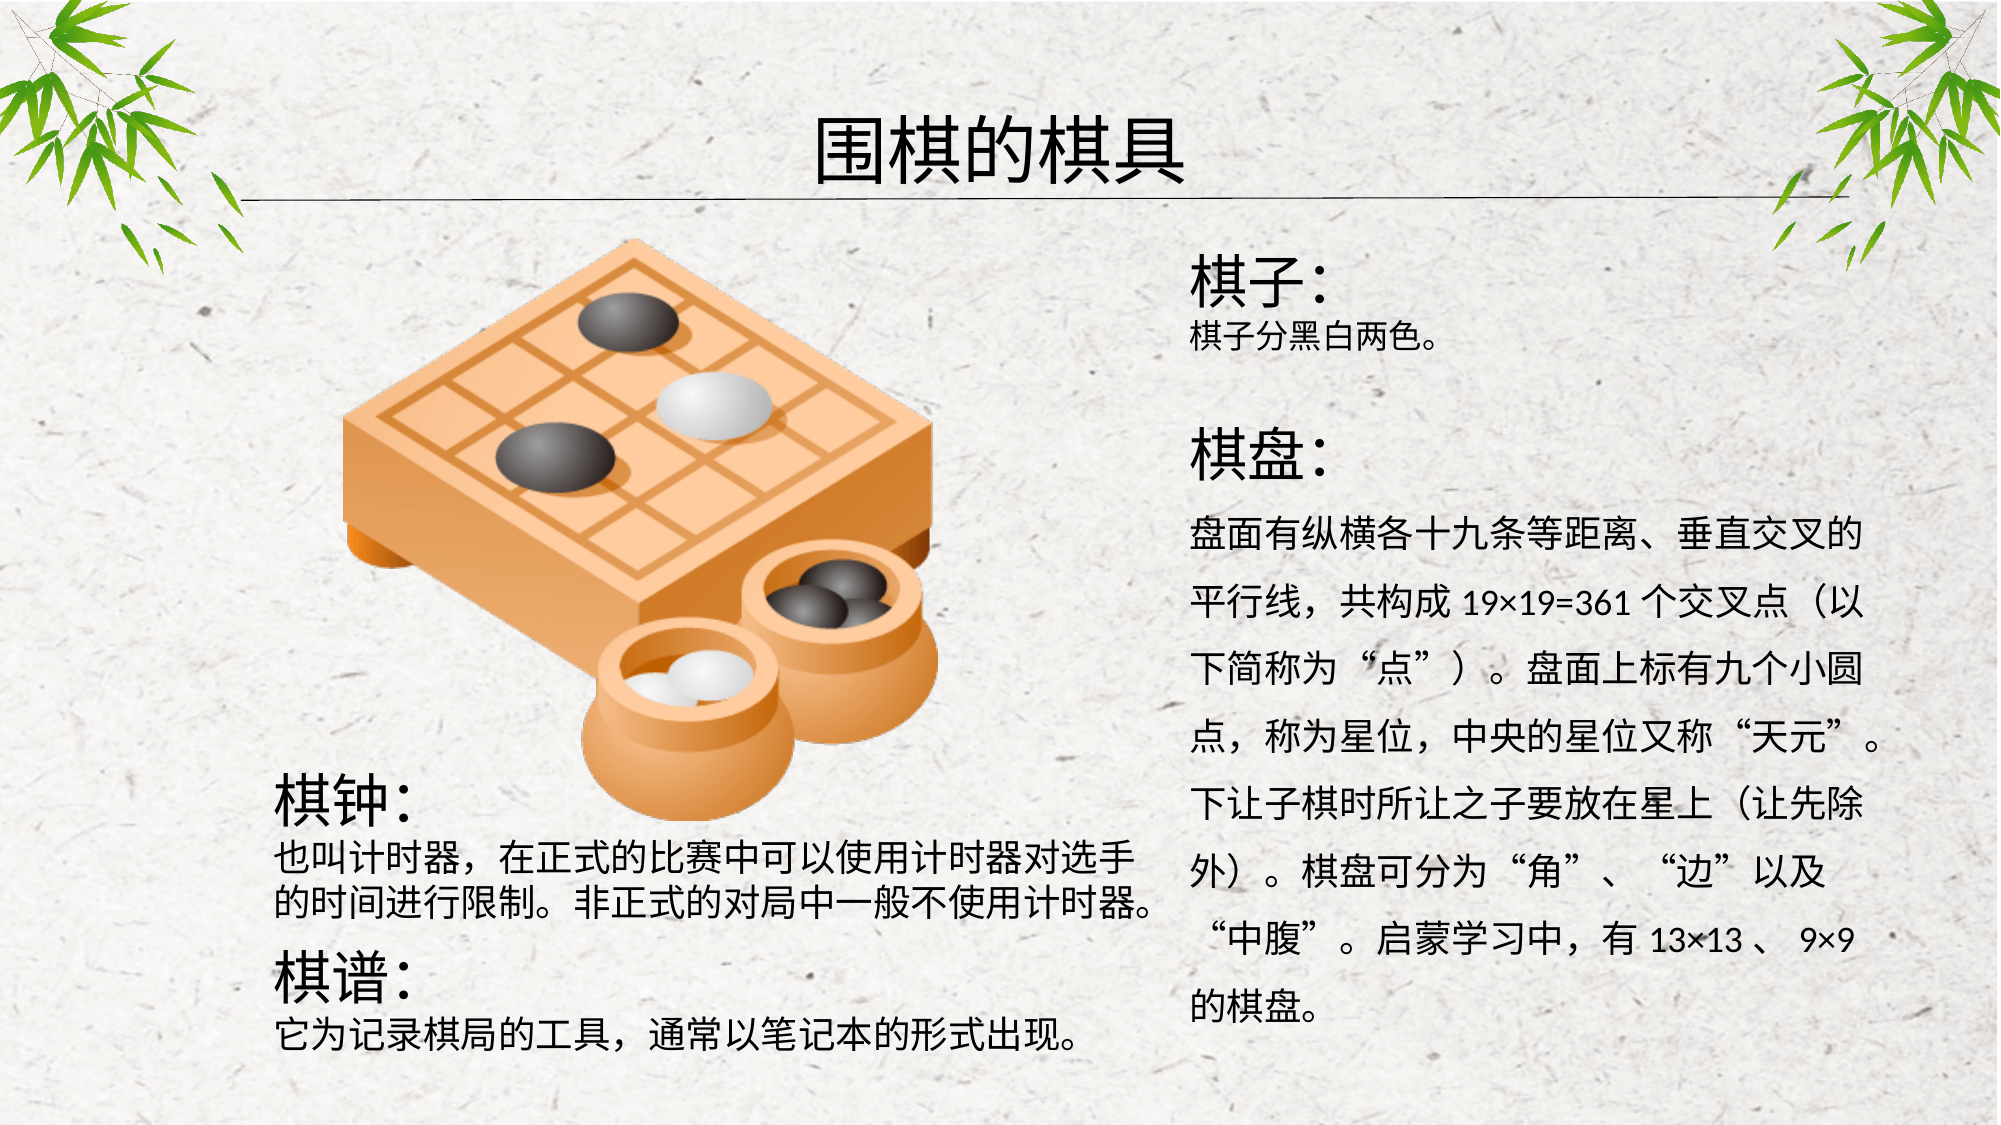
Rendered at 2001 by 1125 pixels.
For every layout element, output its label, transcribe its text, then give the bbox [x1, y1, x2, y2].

text_box 棋子： 棋子分黑白两色。 [1174, 238, 1592, 363]
text_box 棋谱： 它为记录棋局的工具，通常以笔记本的形式出现。 [258, 934, 1203, 1064]
picture [0, 0, 2000, 1125]
text_box 棋盘： 盘面有纵横各十九条等距离、垂直交叉的平行线，共构成19×19=361个交叉点（以下简称为“点”）。盘面上标有九个小圆点，称为星位，中央的星位又称“天元”。下让子棋时所让之子要放在星上（让先除外）。棋盘可分为“角”、“边”以及“中腹”。启蒙学习中，有13×13、9×9的棋盘。 [1174, 410, 1907, 1036]
text_box 围棋的棋具 [797, 96, 1203, 196]
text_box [240, 196, 1721, 201]
text_box 棋钟： 也叫计时器，在正式的比赛中可以使用计时器对选手的时间进行限制。非正式的对局中一般不使用计时器。 [258, 756, 1183, 932]
